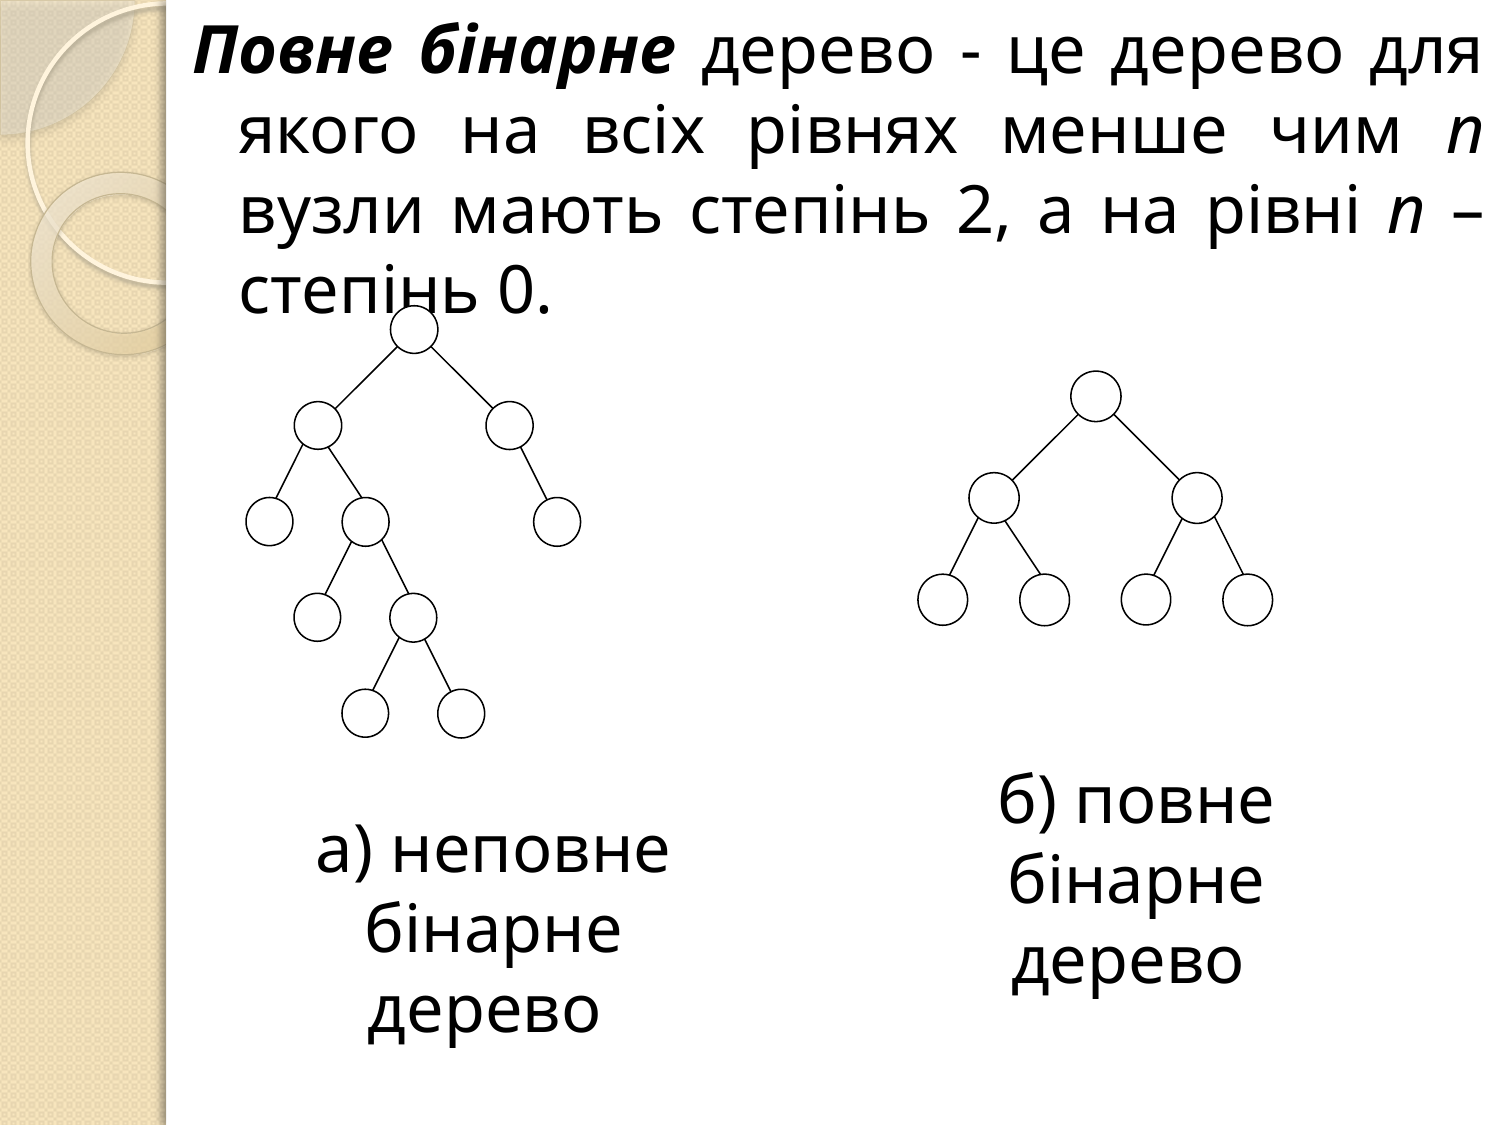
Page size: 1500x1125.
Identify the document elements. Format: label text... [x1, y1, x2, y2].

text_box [562, 269, 1376, 727]
text_box а) неповне бінарне дерево [294, 798, 693, 1053]
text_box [245, 257, 726, 786]
list Повне бінарне дерево - це дерево для якого на всіх рівнях менше чим n вузли мають степінь 2, а на рівні n – степінь 0. [164, 1, 1500, 279]
text_box б) повне бінарне дерево [937, 749, 1336, 1005]
